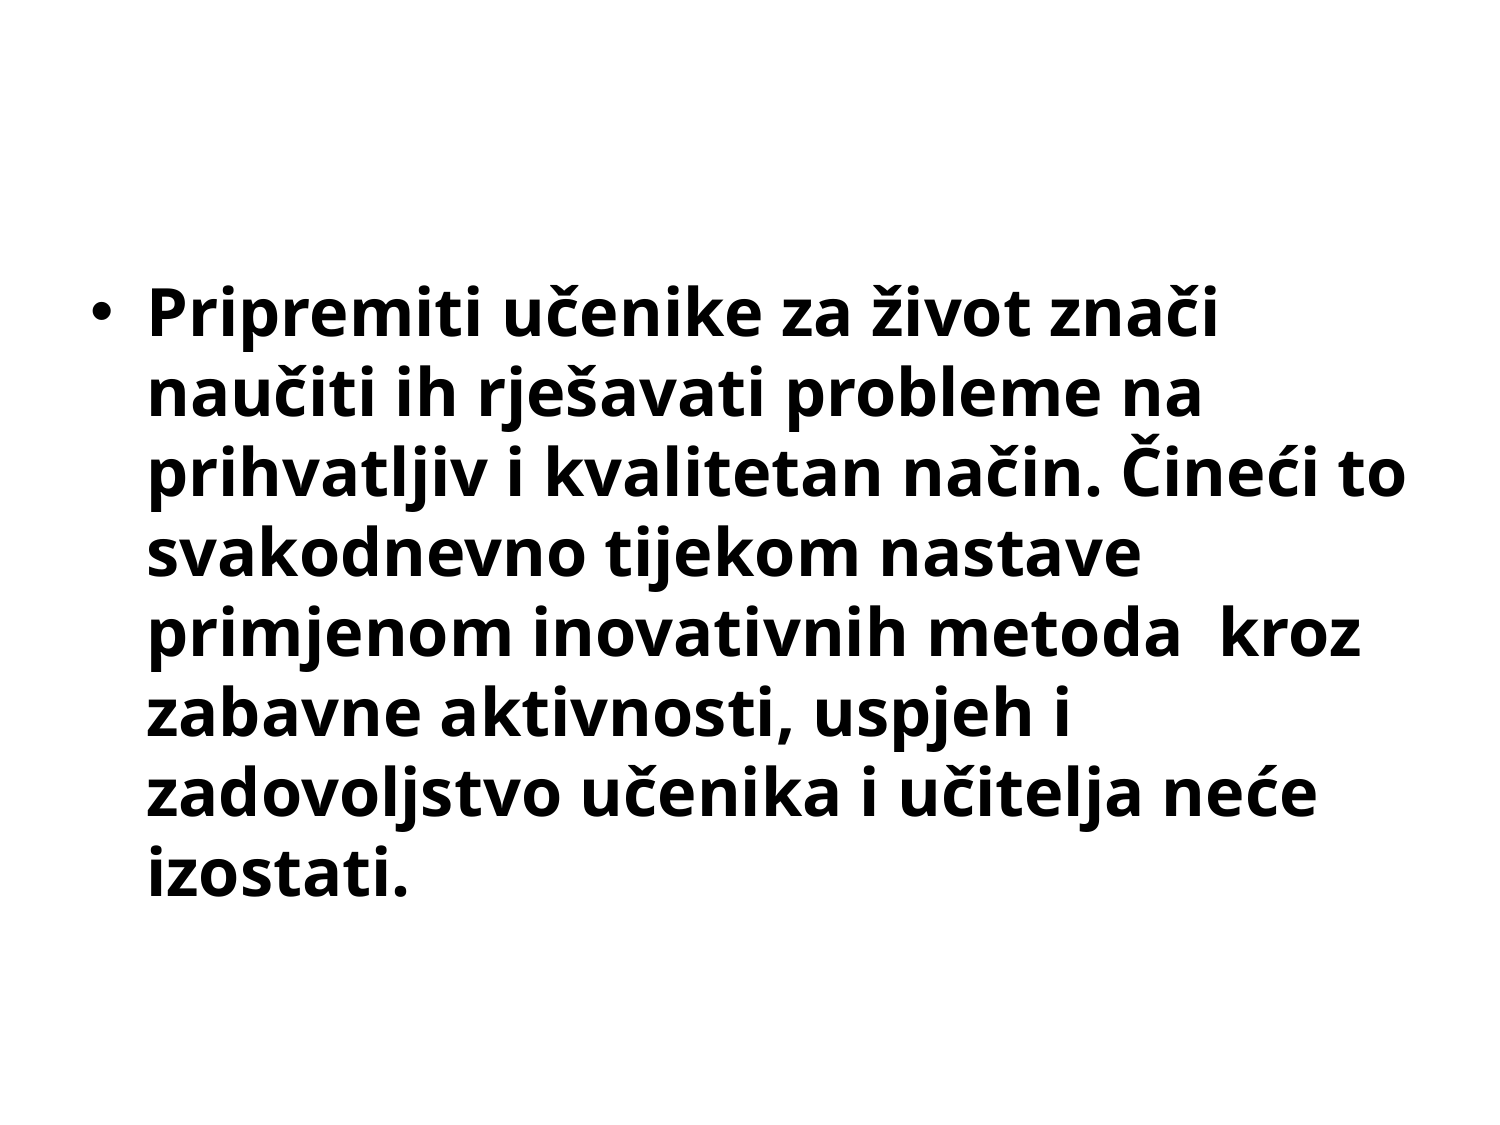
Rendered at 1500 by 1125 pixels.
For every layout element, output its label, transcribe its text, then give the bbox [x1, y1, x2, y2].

list Pripremiti učenike za život znači naučiti ih rješavati probleme na prihvatljiv i kvalitetan način. Čineći to svakodnevno tijekom nastave primjenom inovativnih metoda kroz zabavne aktivnosti, uspjeh i zadovoljstvo učenika i učitelja neće izostati. [75, 262, 1425, 1005]
